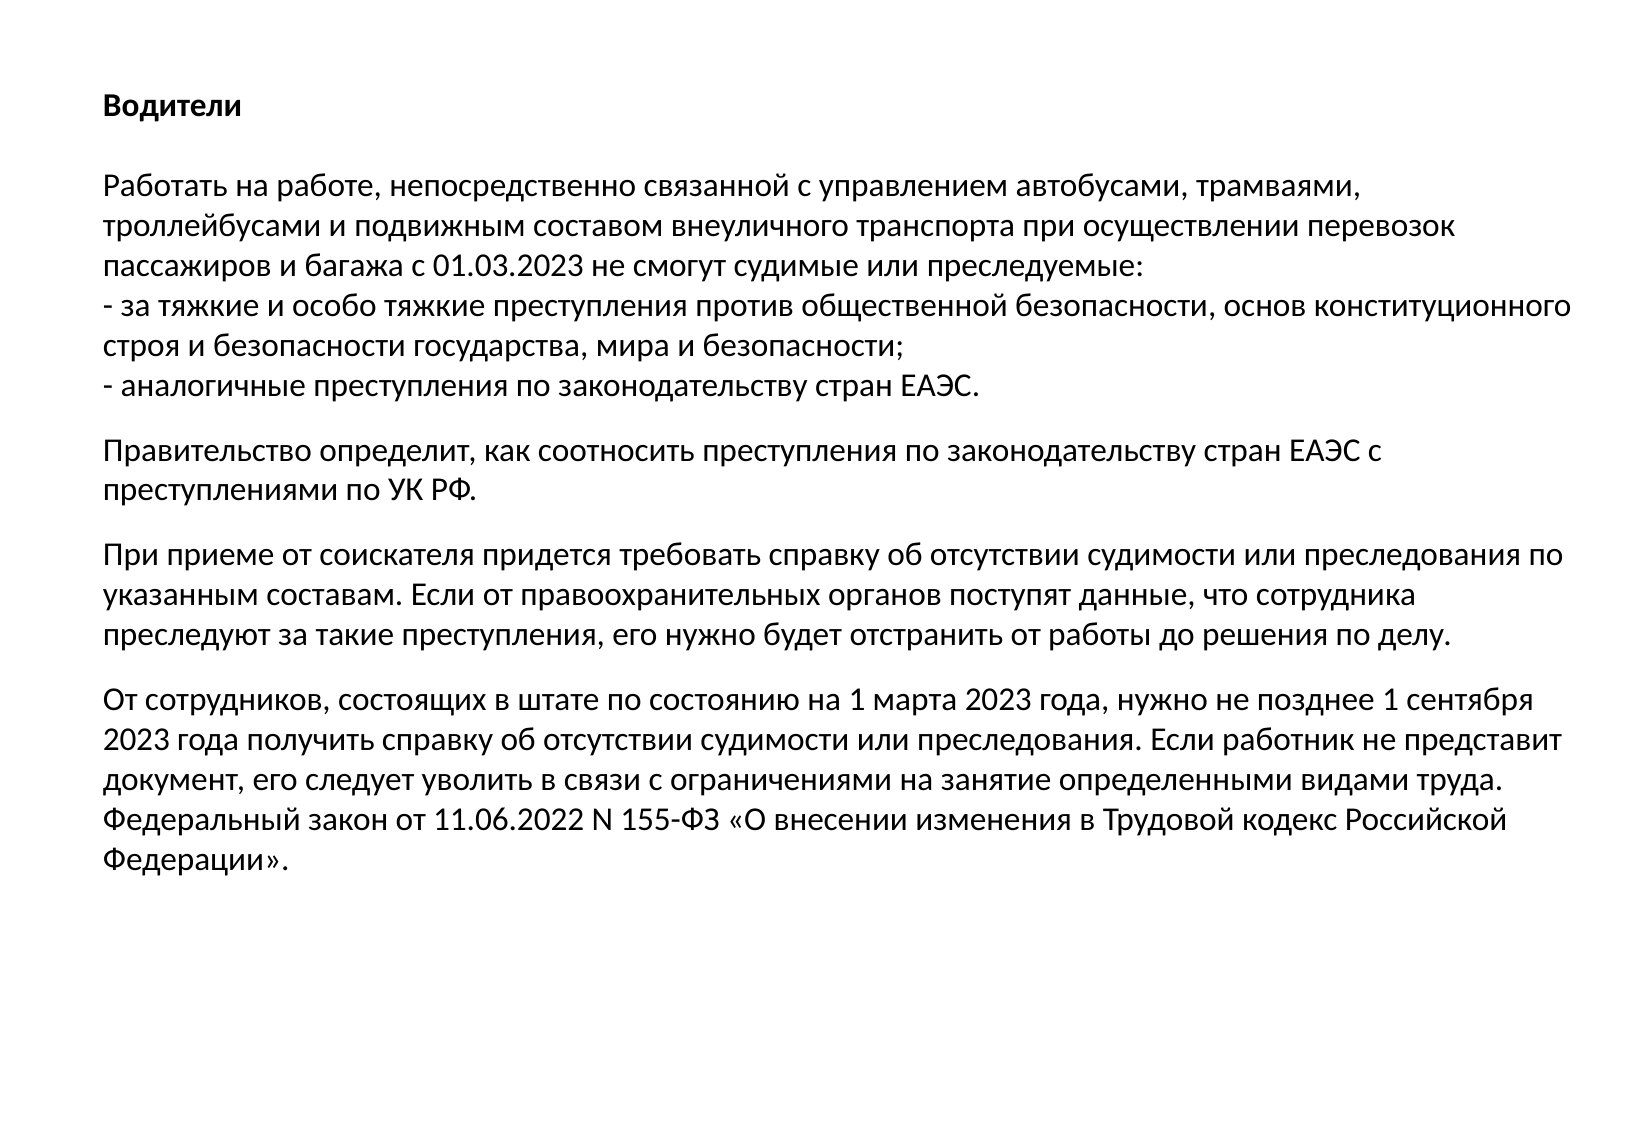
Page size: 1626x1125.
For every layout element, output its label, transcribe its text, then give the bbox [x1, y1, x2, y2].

text_box Водители Работать на работе, непосредственно связанной с управлением автобусами, трамваями, троллейбусами и подвижным составом внеуличного транспорта при осуществлении перевозок пассажиров и багажа с 01.03.2023 не смогут судимые или преследуемые: - за тяжкие и особо тяжкие преступления против общественной безопасности, основ конституционного строя и безопасности государства, мира и безопасности; - аналогичные преступления по законодательству стран ЕАЭС. Правительство определит, как соотносить преступления по законодательству стран ЕАЭС с преступлениями по УК РФ. При приеме от соискателя придется требовать справку об отсутствии судимости или преследования по указанным составам. Если от правоохранительных органов поступят данные, что сотрудника преследуют за такие преступления, его нужно будет отстранить от работы до решения по делу. От сотрудников, состоящих в штате по состоянию на 1 марта 2023 года, нужно не позднее 1 сентября 2023 года получить справку об отсутствии судимости или преследования. Если работник не представит документ, его следует уволить в связи с ограничениями на занятие определенными видами труда. Федеральный закон от 11.06.2022 N 155-ФЗ «О внесении изменения в Трудовой кодекс Российской Федерации». [88, 75, 1589, 885]
